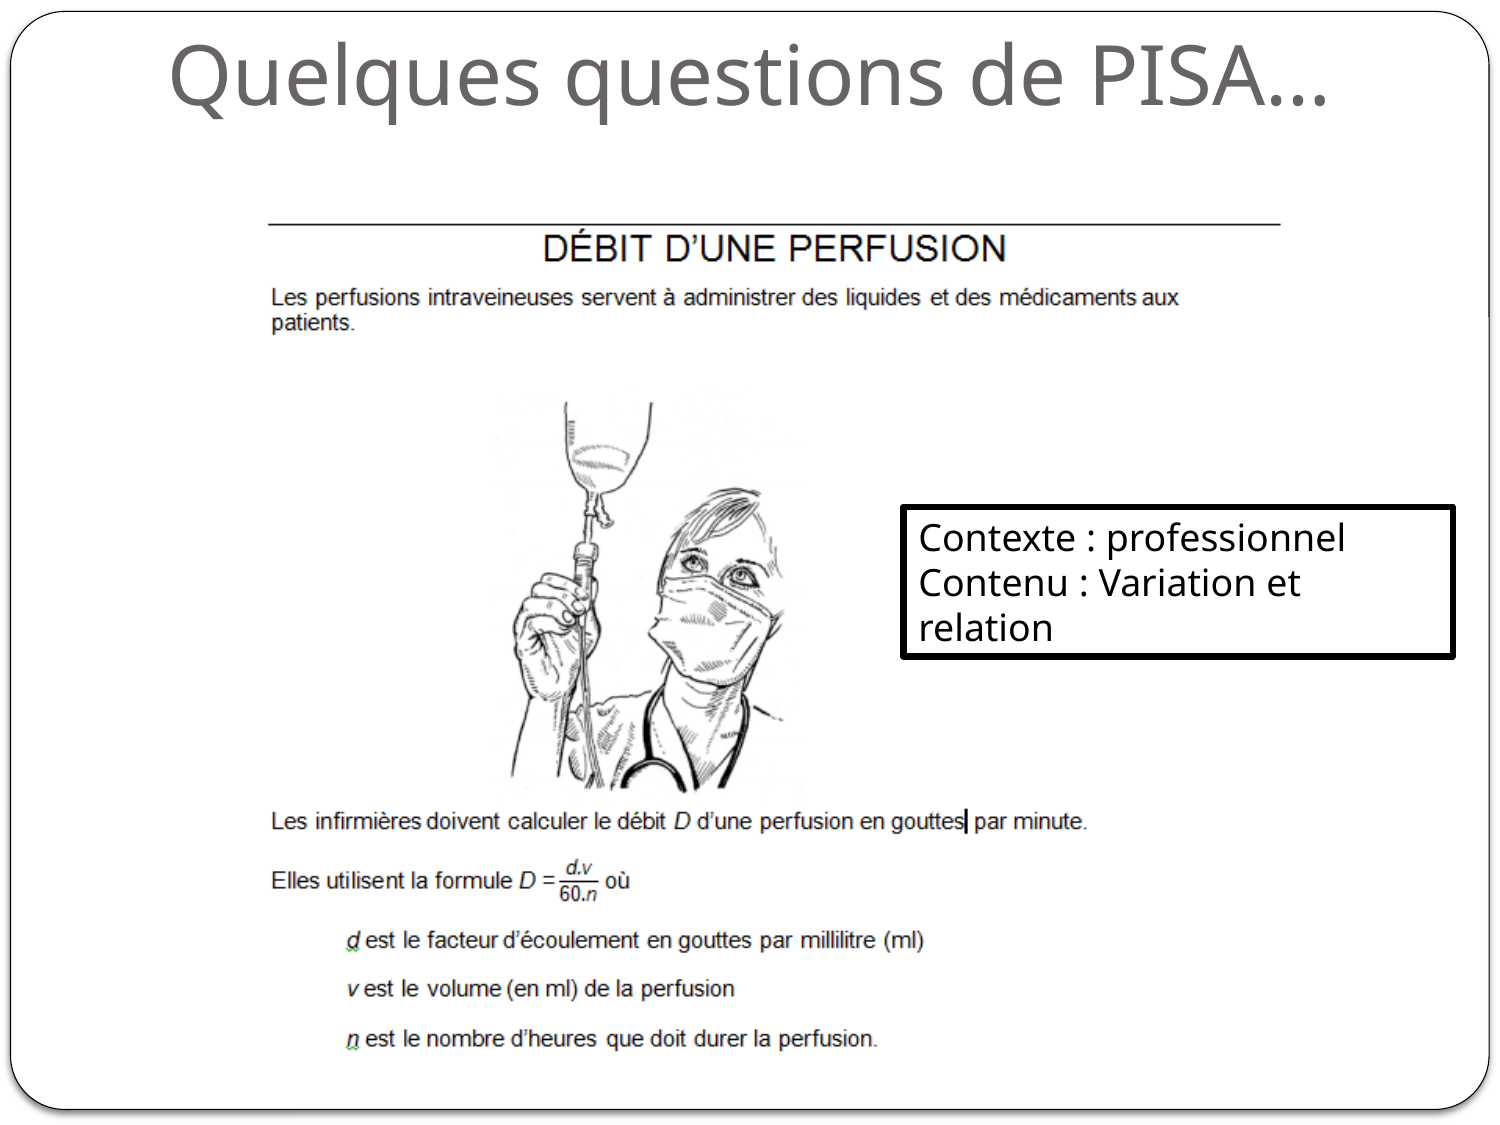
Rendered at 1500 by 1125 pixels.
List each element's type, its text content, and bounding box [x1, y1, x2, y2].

text_box Contexte : professionnel Contenu : Variation et relation [1311, 506, 1453, 657]
title Quelques questions de PISA… [75, 0, 1425, 138]
picture [234, 195, 1306, 1089]
